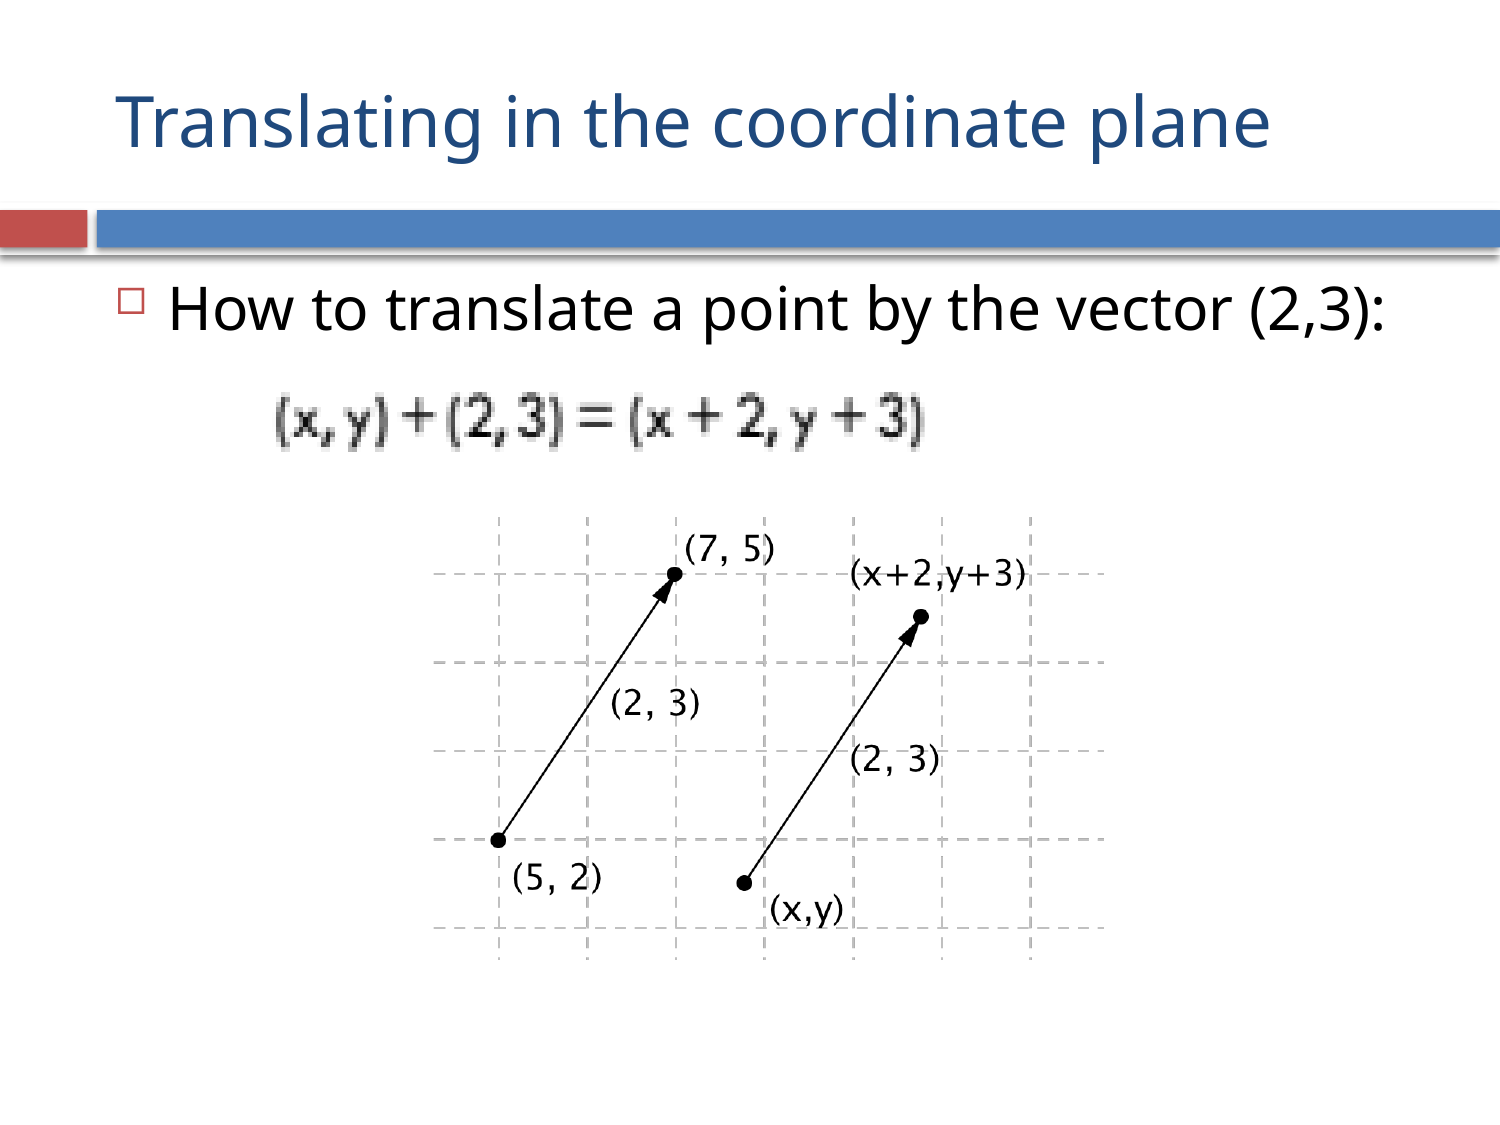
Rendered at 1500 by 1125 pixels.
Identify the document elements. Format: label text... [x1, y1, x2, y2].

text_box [268, 376, 925, 454]
title Translating in the coordinate plane [100, 37, 1438, 200]
list How to translate a point by the vector (2,3): [100, 262, 1438, 1000]
picture [433, 517, 1105, 961]
